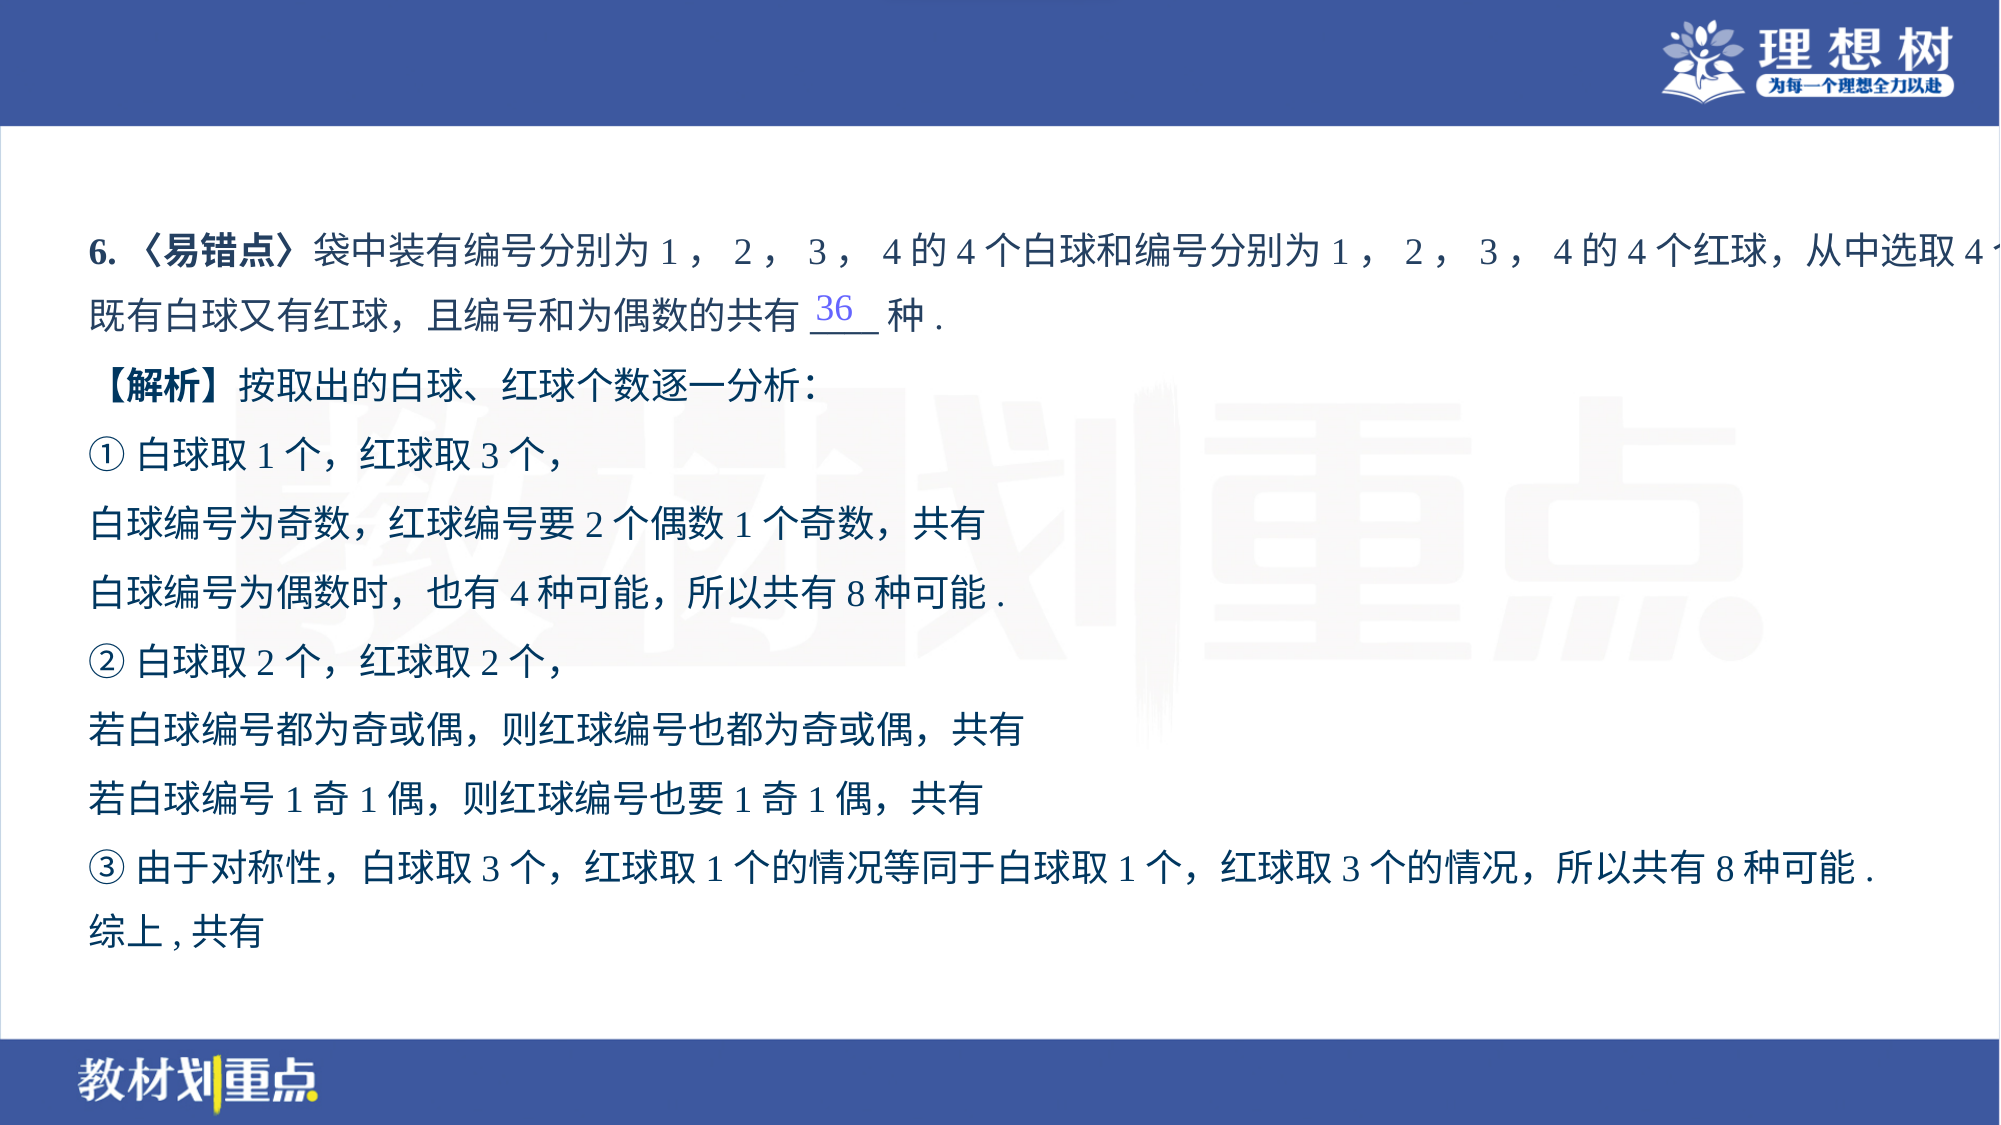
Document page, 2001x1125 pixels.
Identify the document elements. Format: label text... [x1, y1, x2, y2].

text_box 6.〈易错点〉袋中装有编号分别为1，2，3，4的4个白球和编号分别为1，2，3，4的4个红球，从中选取4个球,则 既有白球又有红球，且编号和为偶数的共有____种. [88, 203, 1911, 330]
text_box 36 [801, 263, 867, 322]
picture [0, 0, 2000, 1125]
